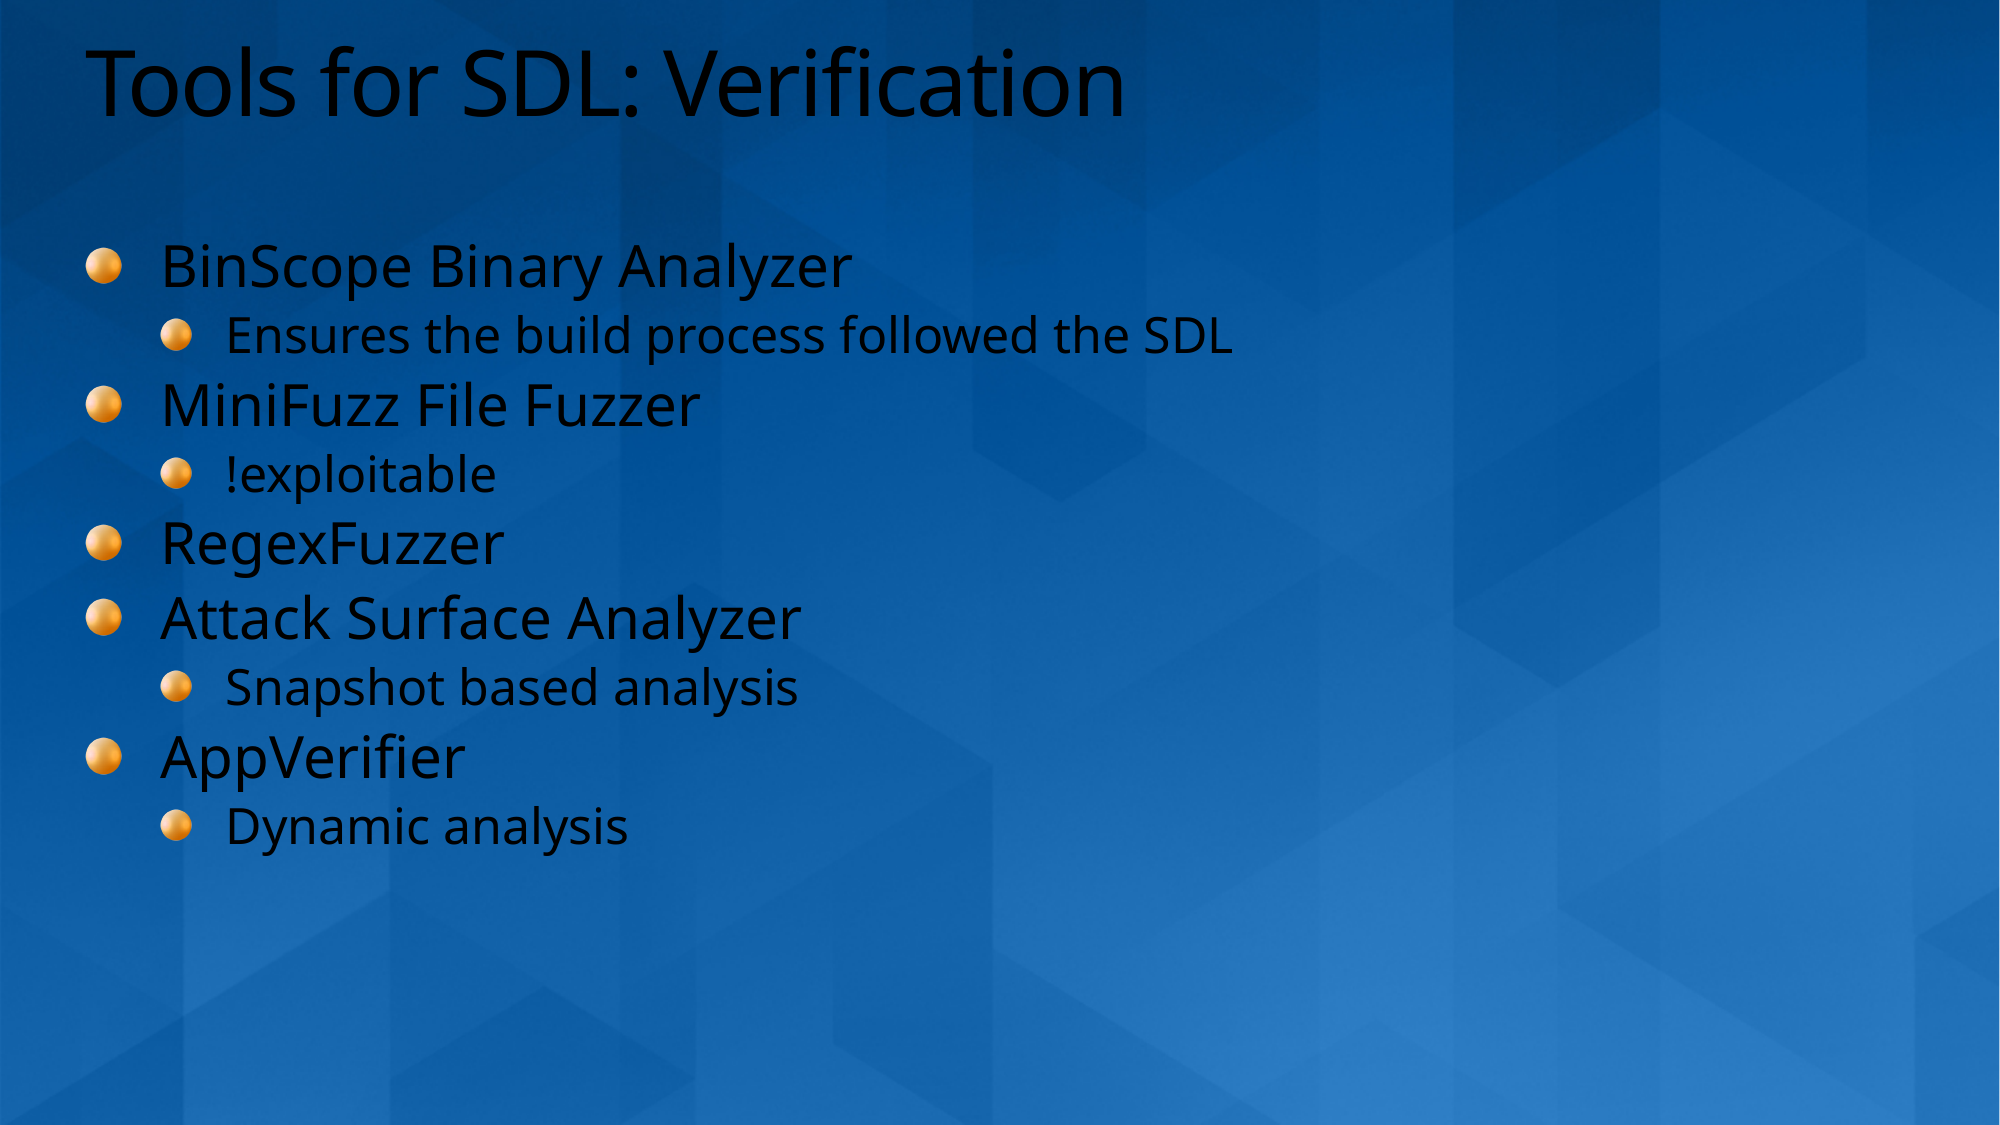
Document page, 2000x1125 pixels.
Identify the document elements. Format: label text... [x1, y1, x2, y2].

title Tools for SDL: Verification [85, 37, 1914, 138]
list BinScope Binary Analyzer Ensures the build process followed the SDL MiniFuzz File Fuzzer !exploitable RegexFuzzer Attack Surface Analyzer Snapshot based analysis AppVerifier Dynamic analysis [85, 237, 1914, 988]
picture [0, 0, 2000, 1125]
